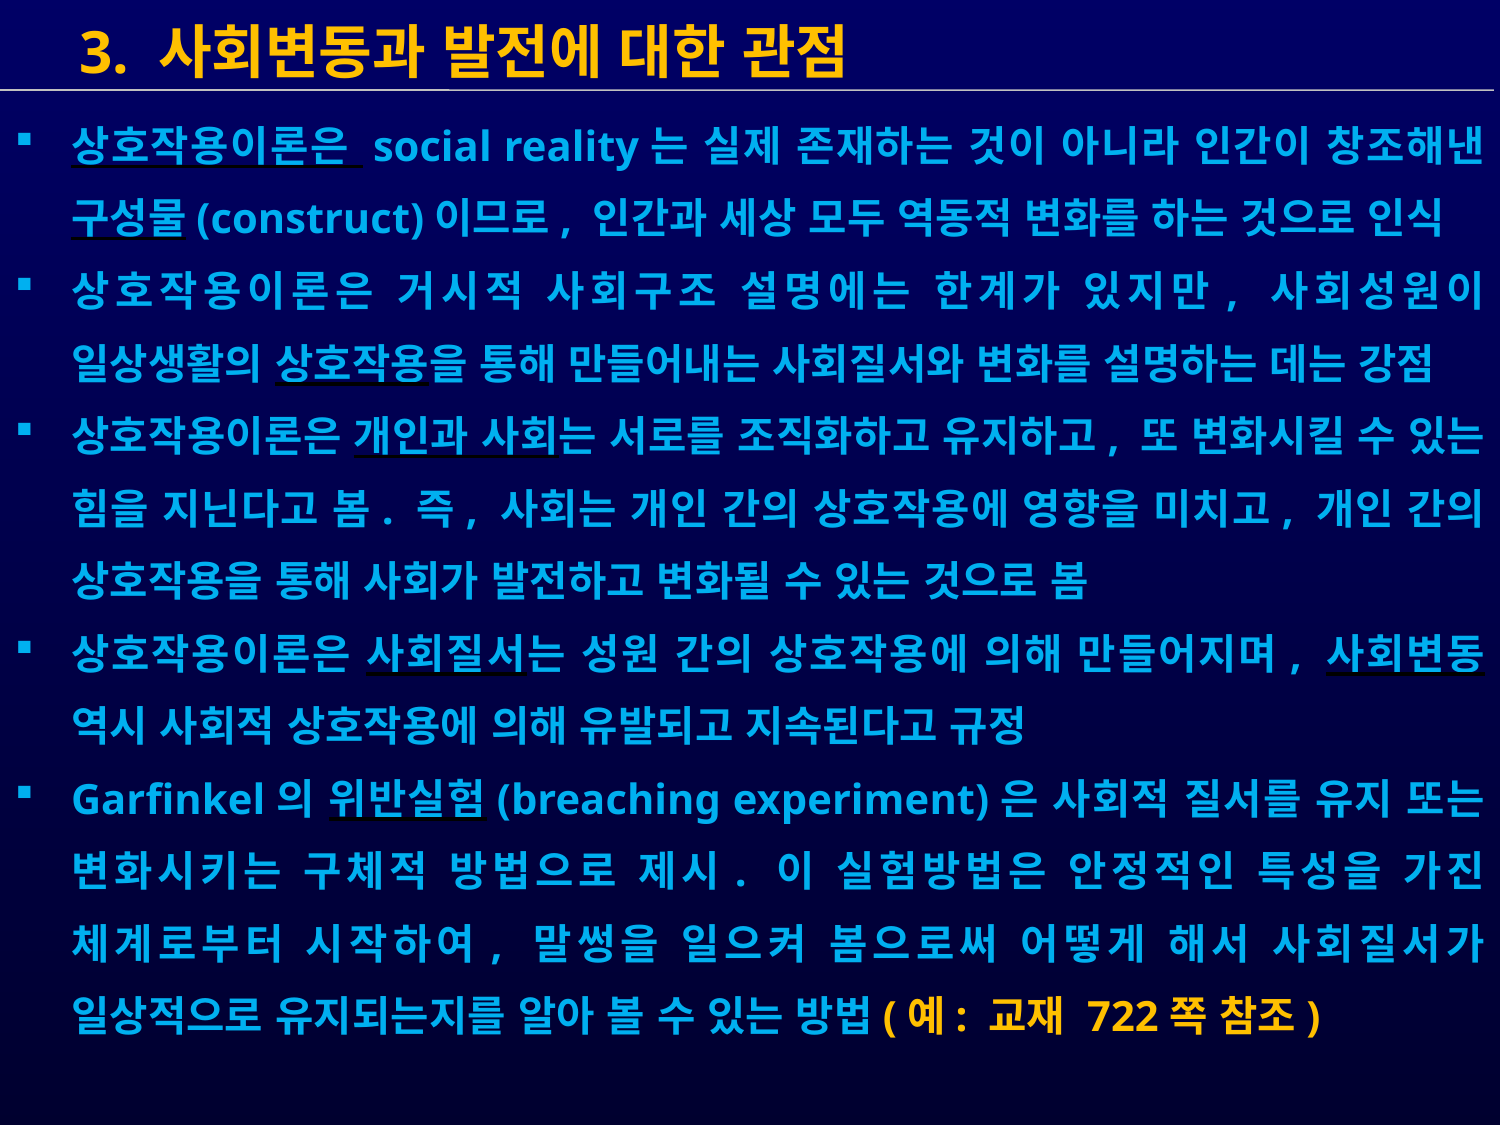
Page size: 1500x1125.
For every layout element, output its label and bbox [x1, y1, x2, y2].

text_box [0, 7, 1500, 1046]
